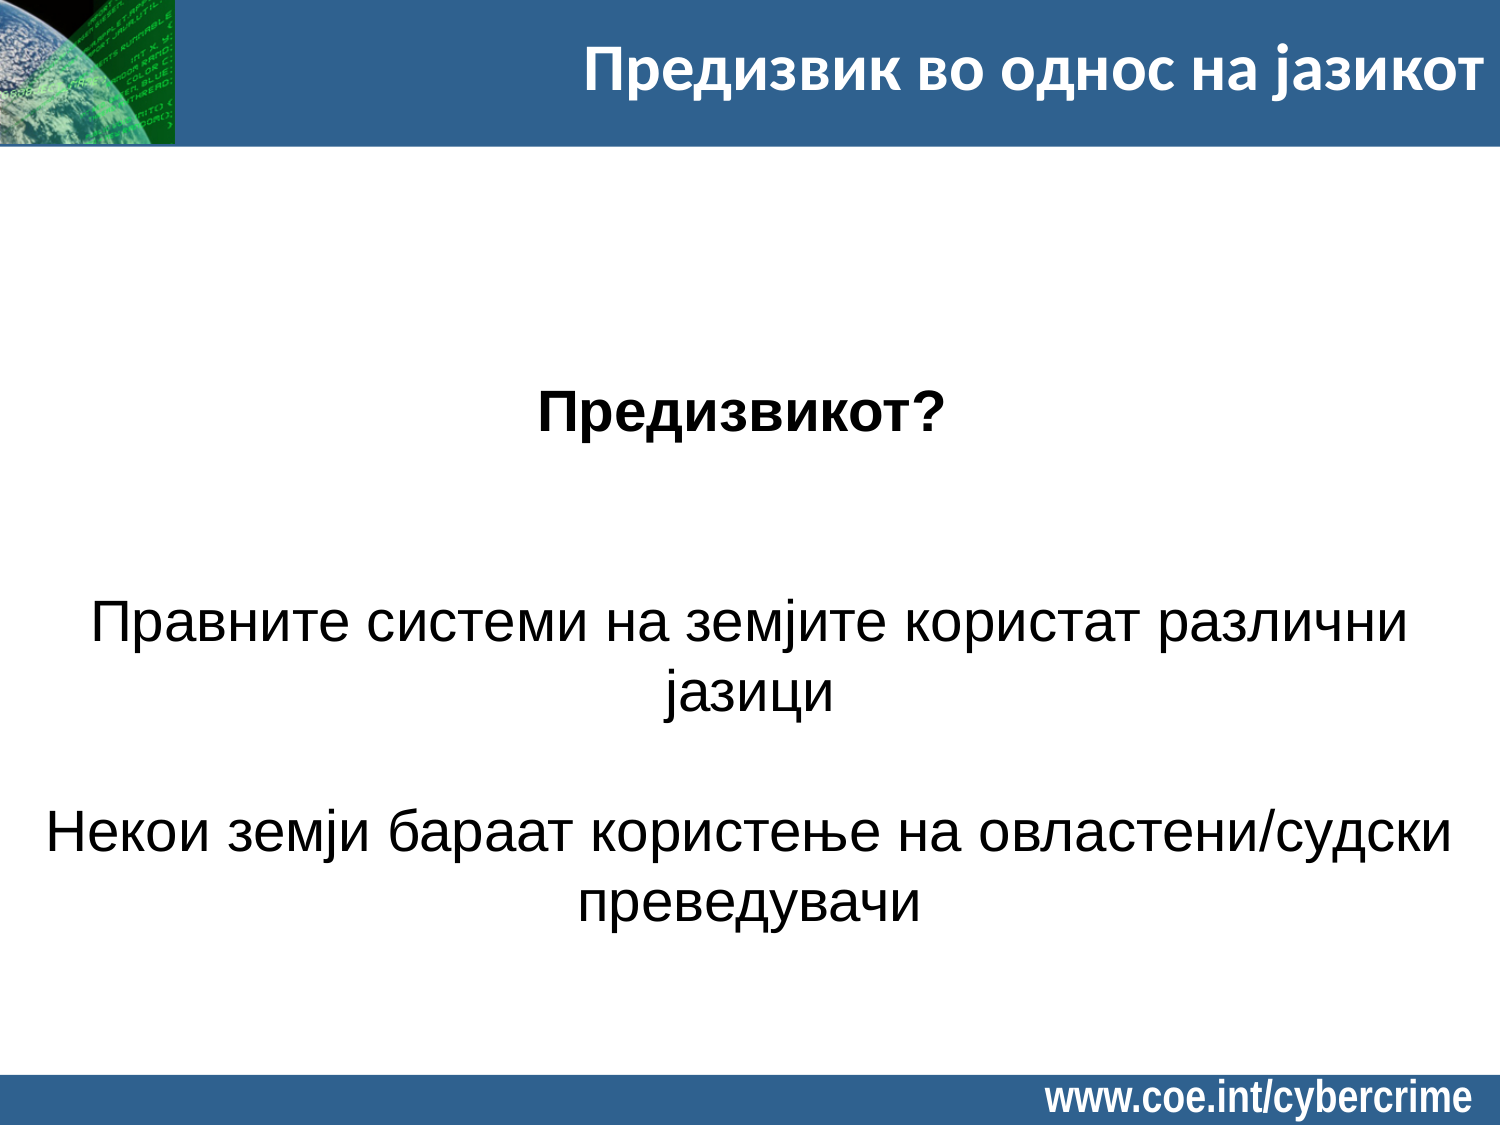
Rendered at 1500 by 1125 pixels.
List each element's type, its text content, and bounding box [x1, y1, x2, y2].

picture [0, 0, 175, 144]
text_box Предизвикот? Правните системи на земјите користат различни јазици Некои земји бараат користење на овластени/судски преведувачи [19, 156, 1481, 1011]
text_box [0, 1073, 1030, 1125]
text_box Предизвик во однос на јазикот [177, 0, 1500, 149]
text_box www.coe.int/cybercrime [1030, 1059, 1500, 1125]
